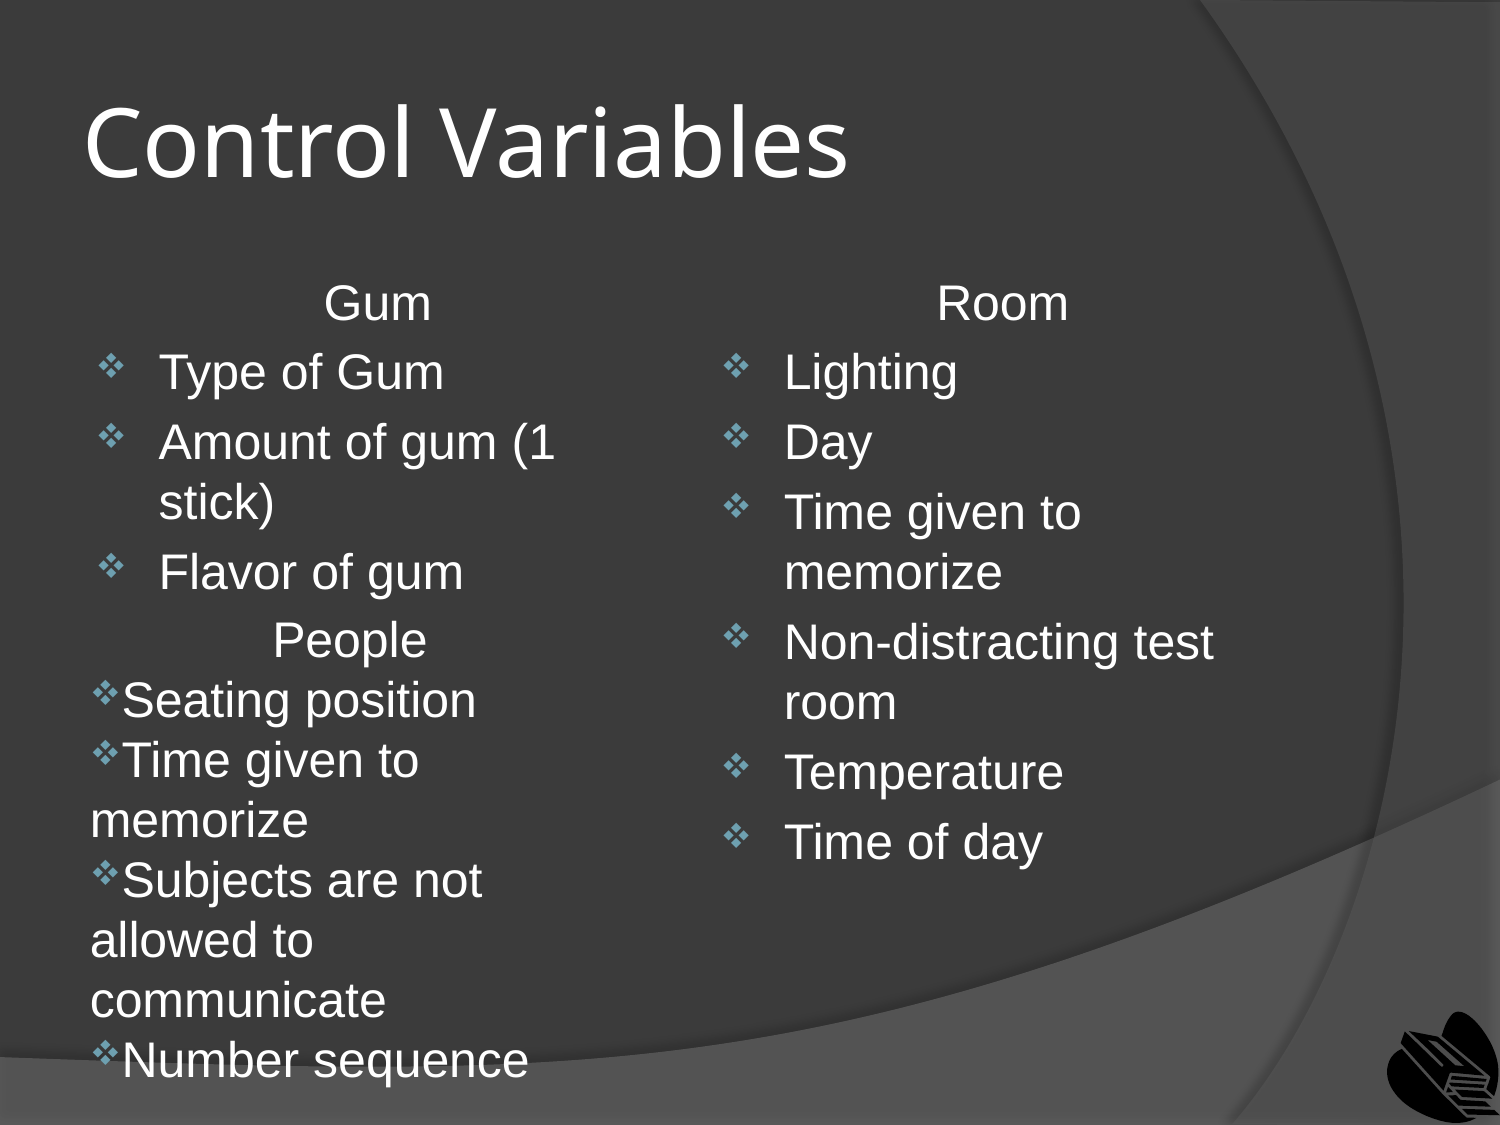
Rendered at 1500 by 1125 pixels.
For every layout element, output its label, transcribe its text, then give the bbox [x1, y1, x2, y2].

list Gum Type of Gum Amount of gum (1 stick) Flavor of gum [75, 262, 675, 663]
list Room Lighting Day Time given to memorize Non-distracting test room Temperature Time of day [699, 262, 1300, 1125]
text_box People Seating position Time given to memorize Subjects are not allowed to communicate Number sequence [75, 599, 625, 1095]
title Control Variables [75, 45, 1300, 233]
